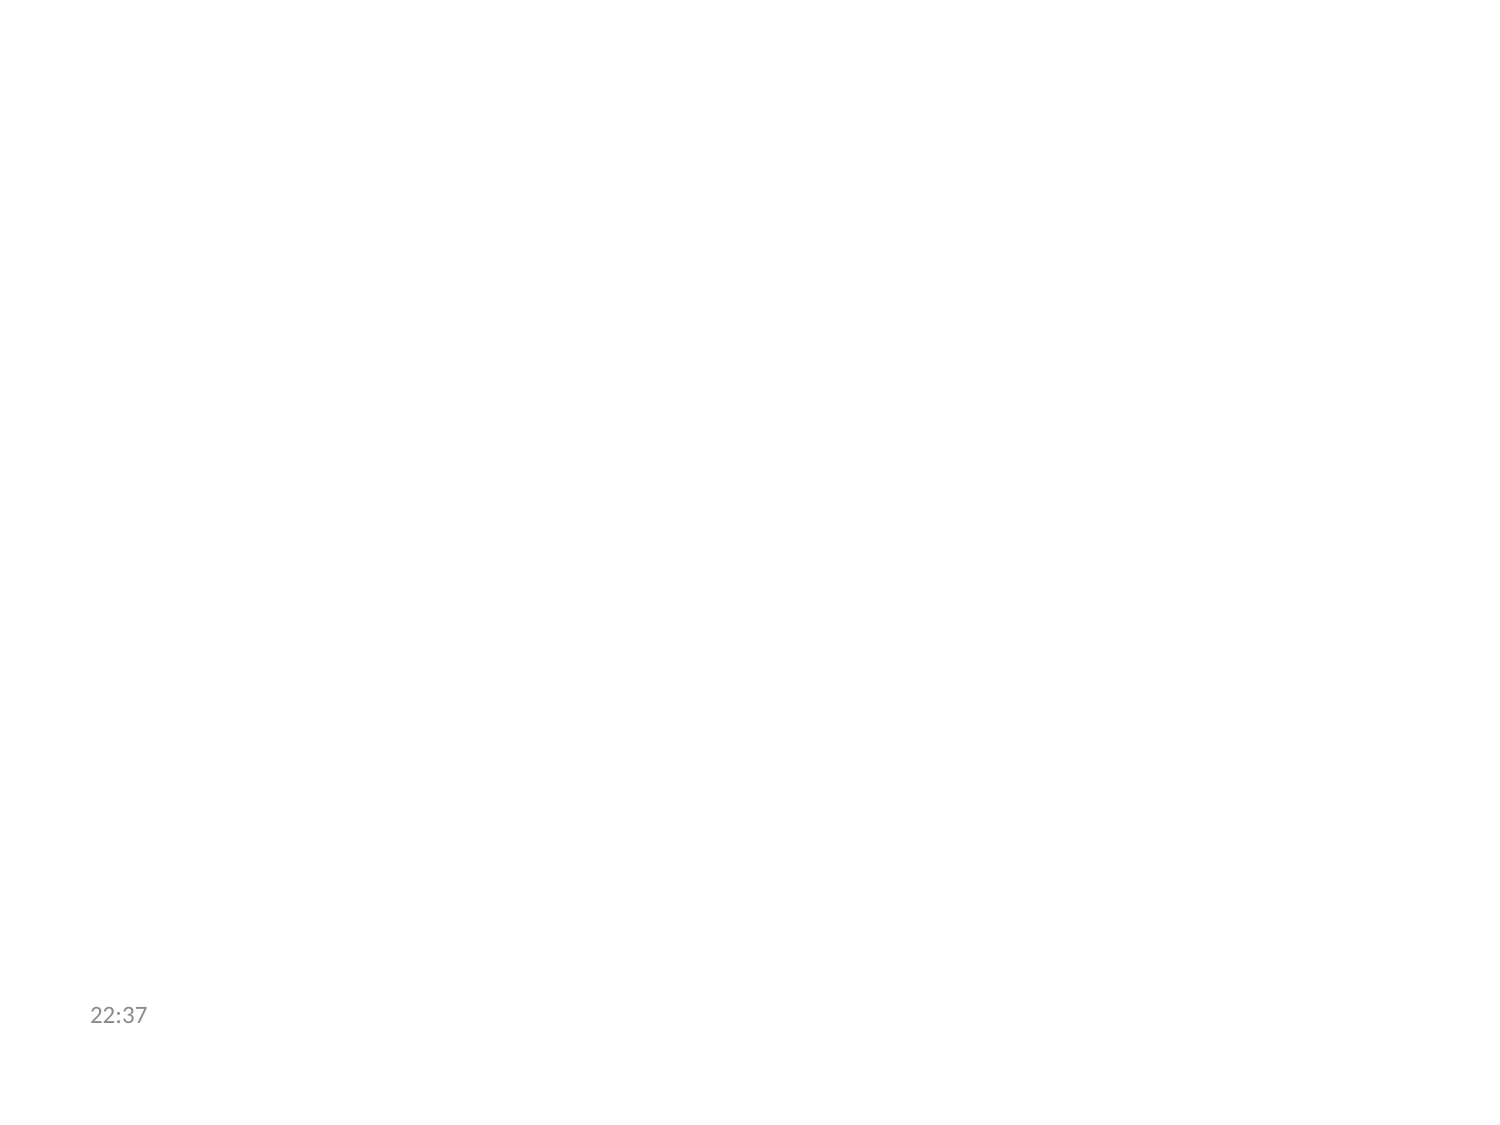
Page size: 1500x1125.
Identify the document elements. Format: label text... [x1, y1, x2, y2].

text_box 15:35 [75, 983, 425, 1044]
